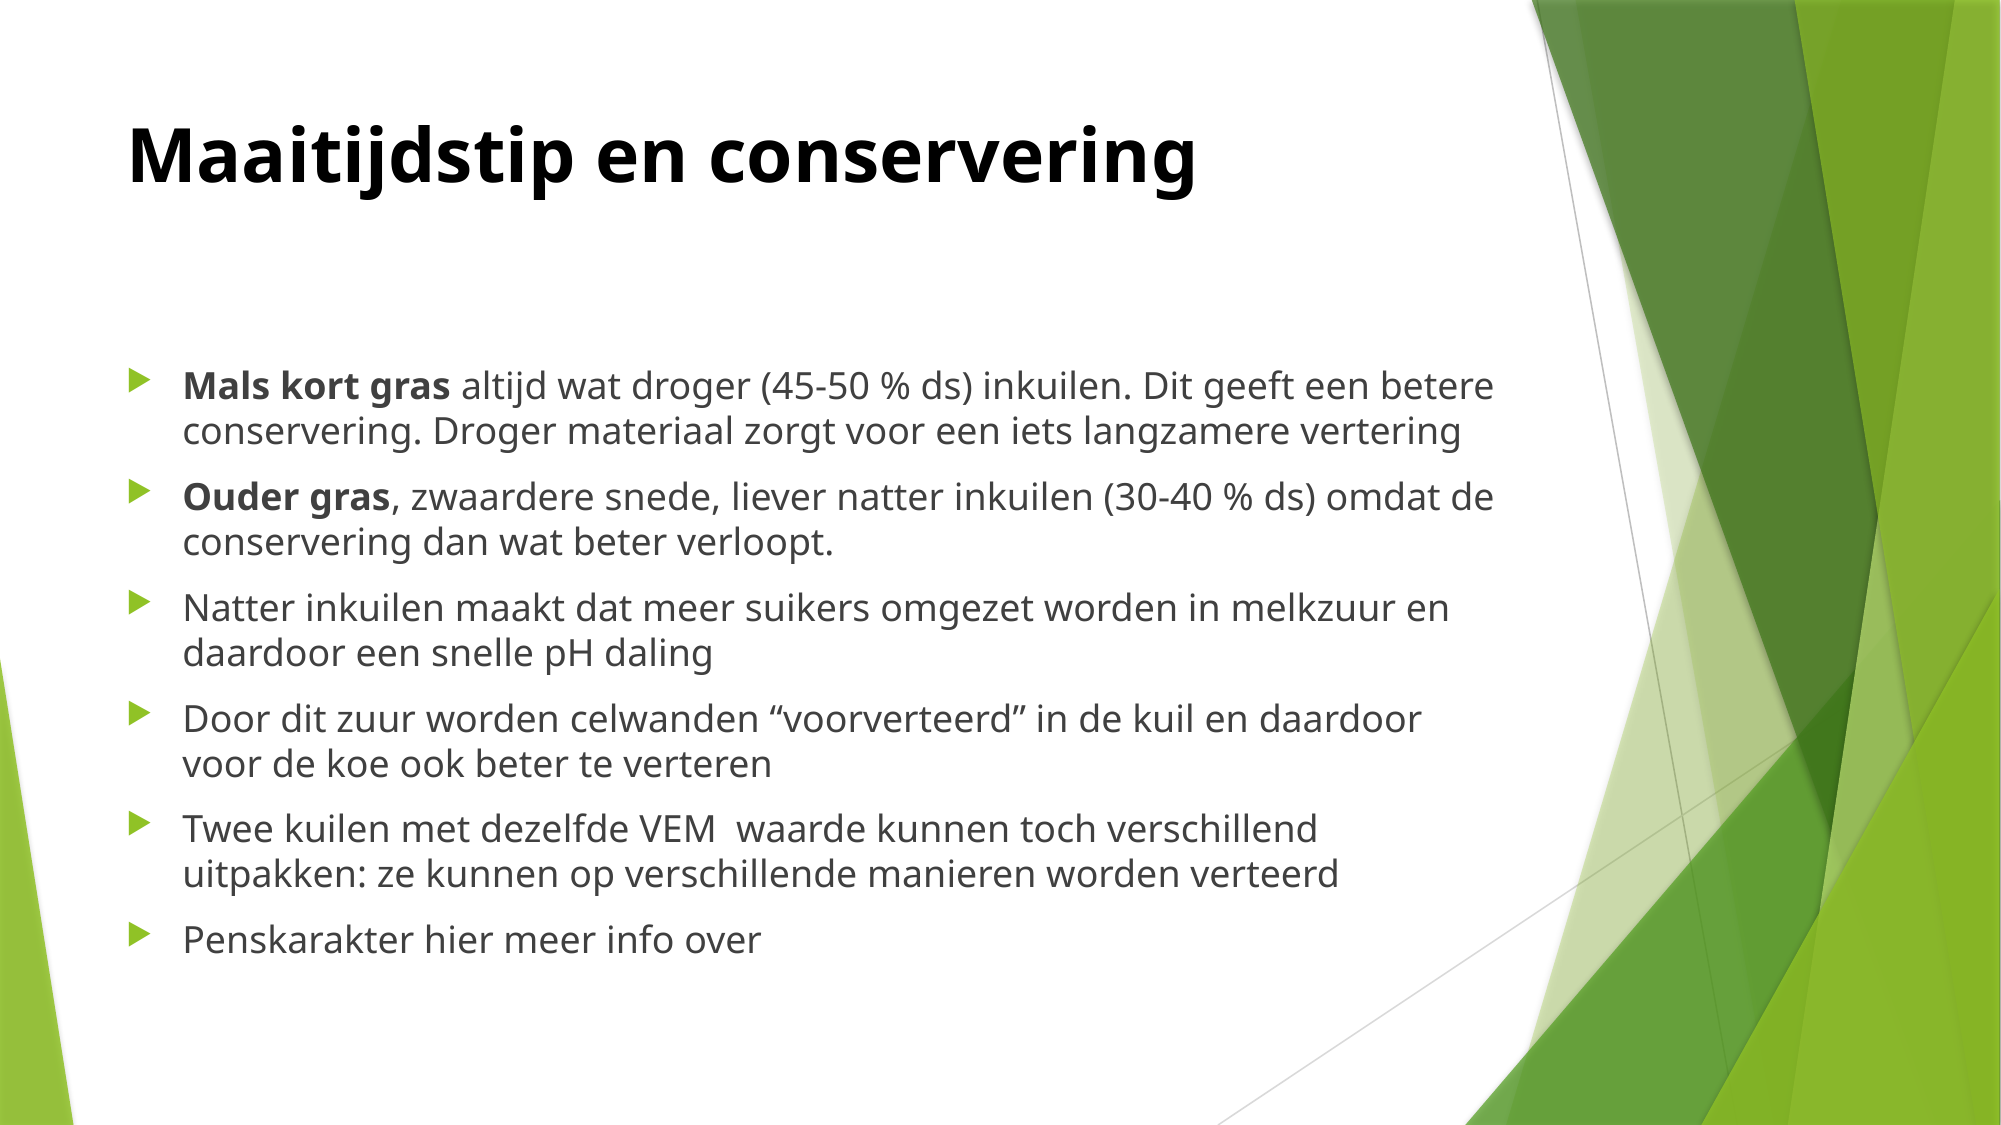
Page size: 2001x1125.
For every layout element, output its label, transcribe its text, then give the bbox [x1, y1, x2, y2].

title Maaitijdstip en conservering [111, 99, 1522, 317]
list Mals kort gras altijd wat droger (45-50 % ds) inkuilen. Dit geeft een betere conservering. Droger materiaal zorgt voor een iets langzamere vertering Ouder gras, zwaardere snede, liever natter inkuilen (30-40 % ds) omdat de conservering dan wat beter verloopt. Natter inkuilen maakt dat meer suikers omgezet worden in melkzuur en daardoor een snelle pH daling Door dit zuur worden celwanden “voorverteerd” in de kuil en daardoor voor de koe ook beter te verteren Twee kuilen met dezelfde VEM waarde kunnen toch verschillend uitpakken: ze kunnen op verschillende manieren worden verteerd Penskarakter hier meer info over [111, 354, 1522, 992]
